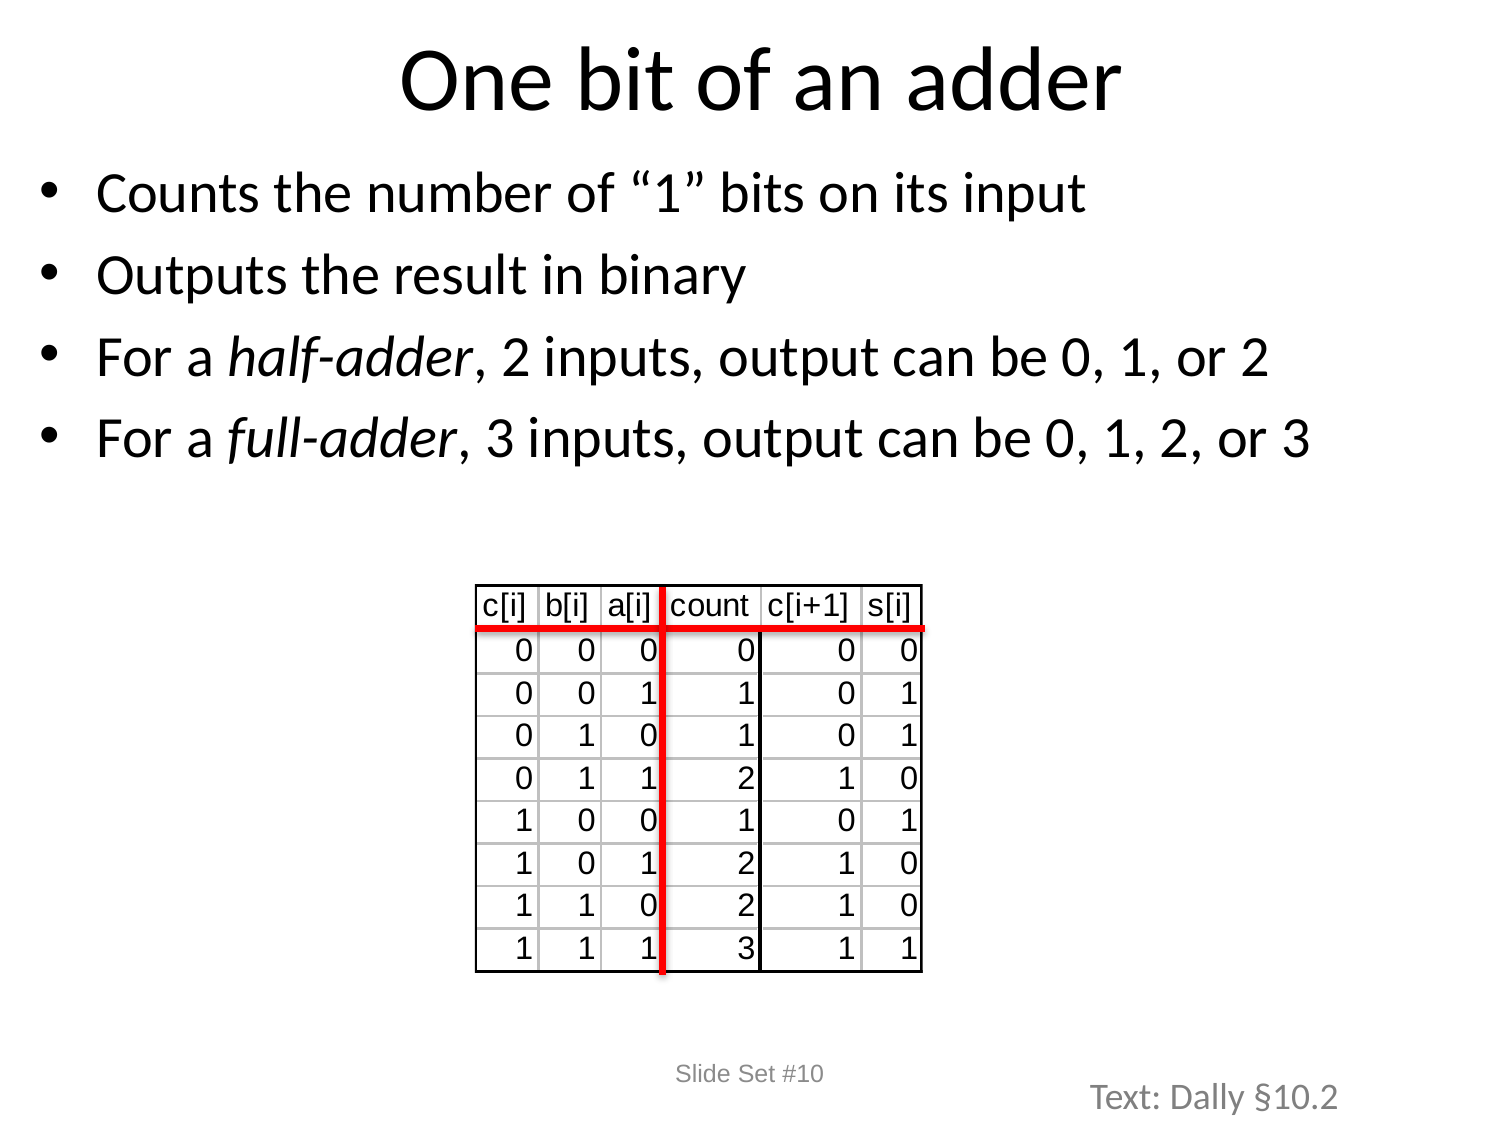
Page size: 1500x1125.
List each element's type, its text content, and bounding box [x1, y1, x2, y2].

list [474, 634, 658, 976]
title One bit of an adder [24, 0, 1500, 147]
list Counts the number of “1” bits on its input Outputs the result in binary For a half-adder, 2 inputs, output can be 0, 1, or 2 For a full-adder, 3 inputs, output can be 0, 1, 2, or 3 [24, 147, 1463, 574]
footer Slide Set #10 [512, 1042, 988, 1103]
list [666, 630, 926, 976]
text_box Text: Dally §10.2 [1074, 1064, 1400, 1125]
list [474, 584, 926, 628]
